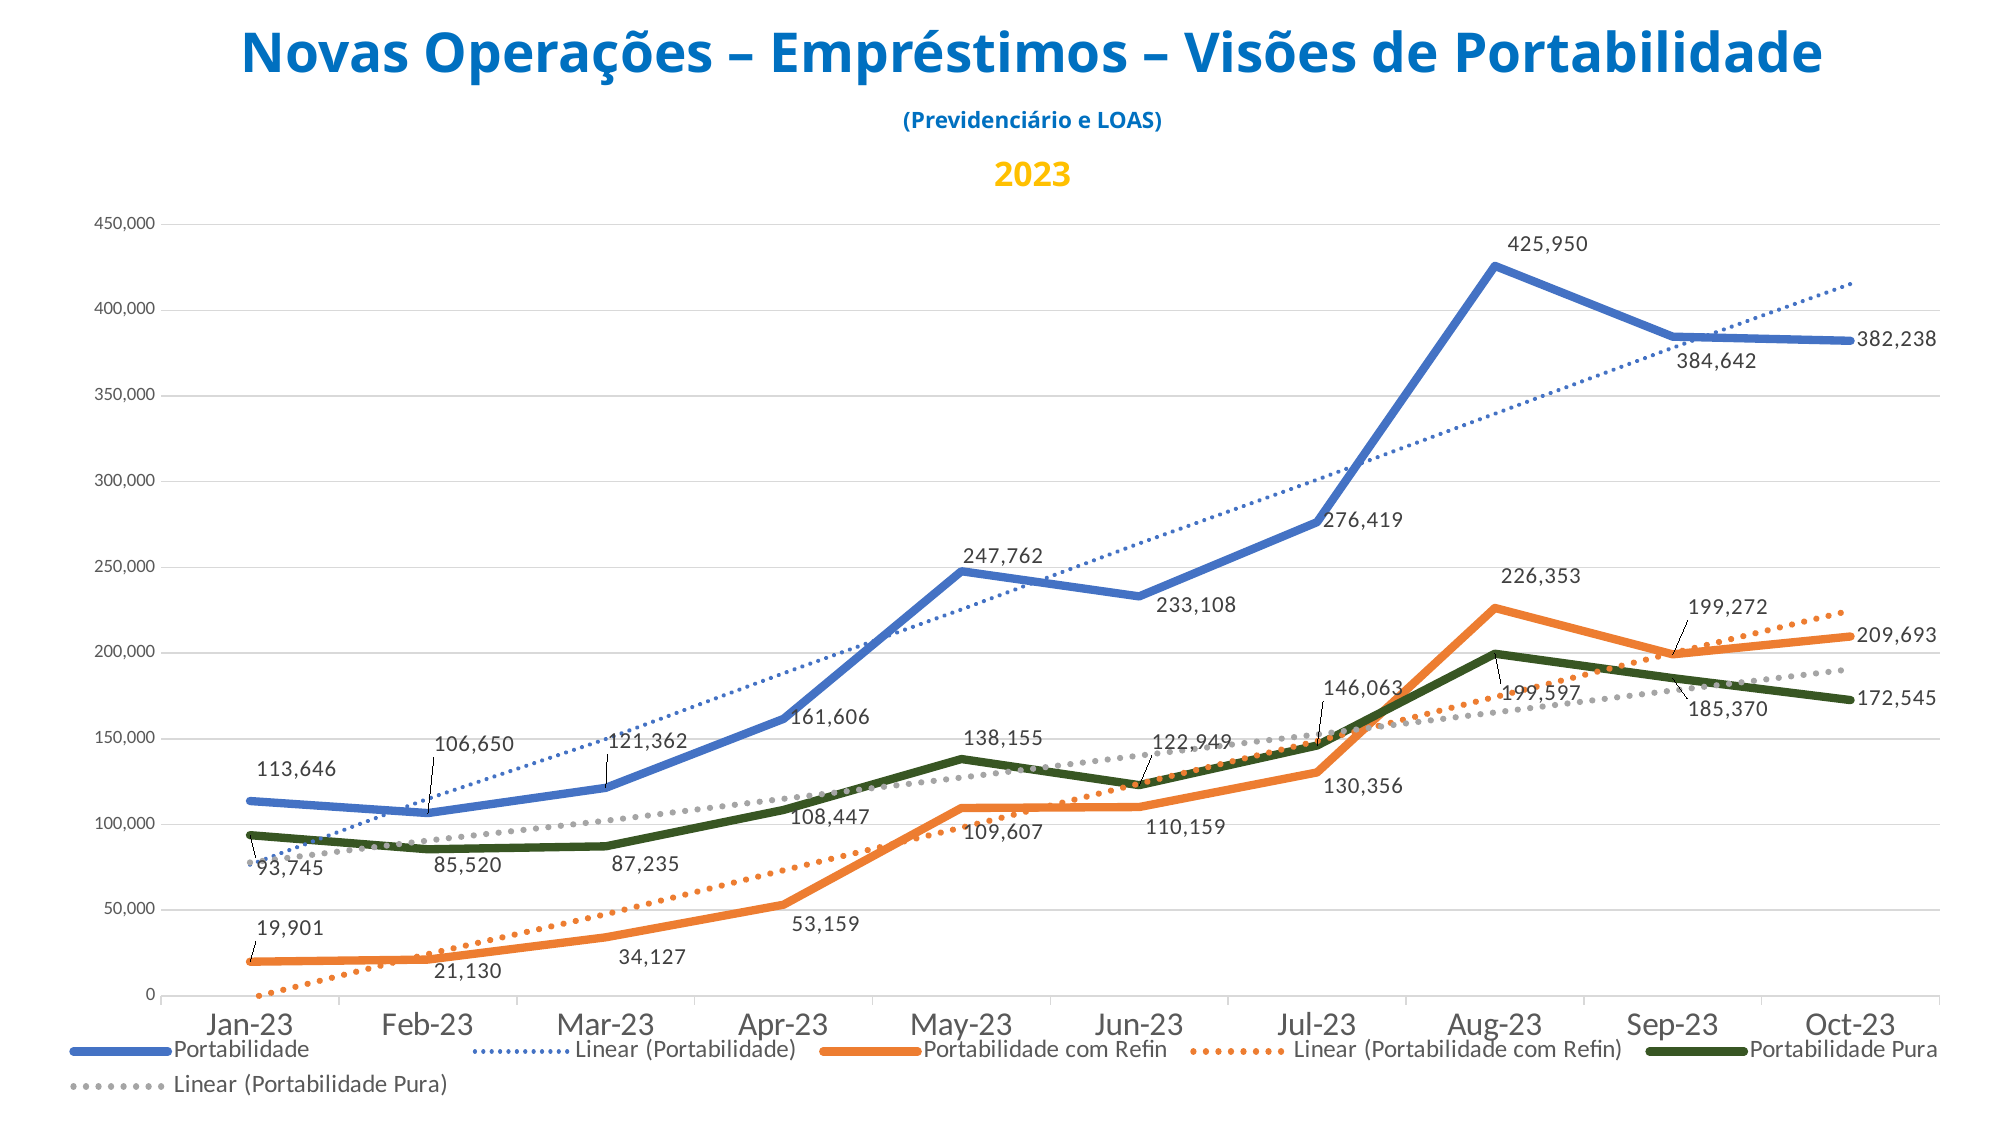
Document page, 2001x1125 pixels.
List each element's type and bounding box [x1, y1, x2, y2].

text_box [173, 15, 1893, 197]
chart [55, 197, 1978, 1110]
